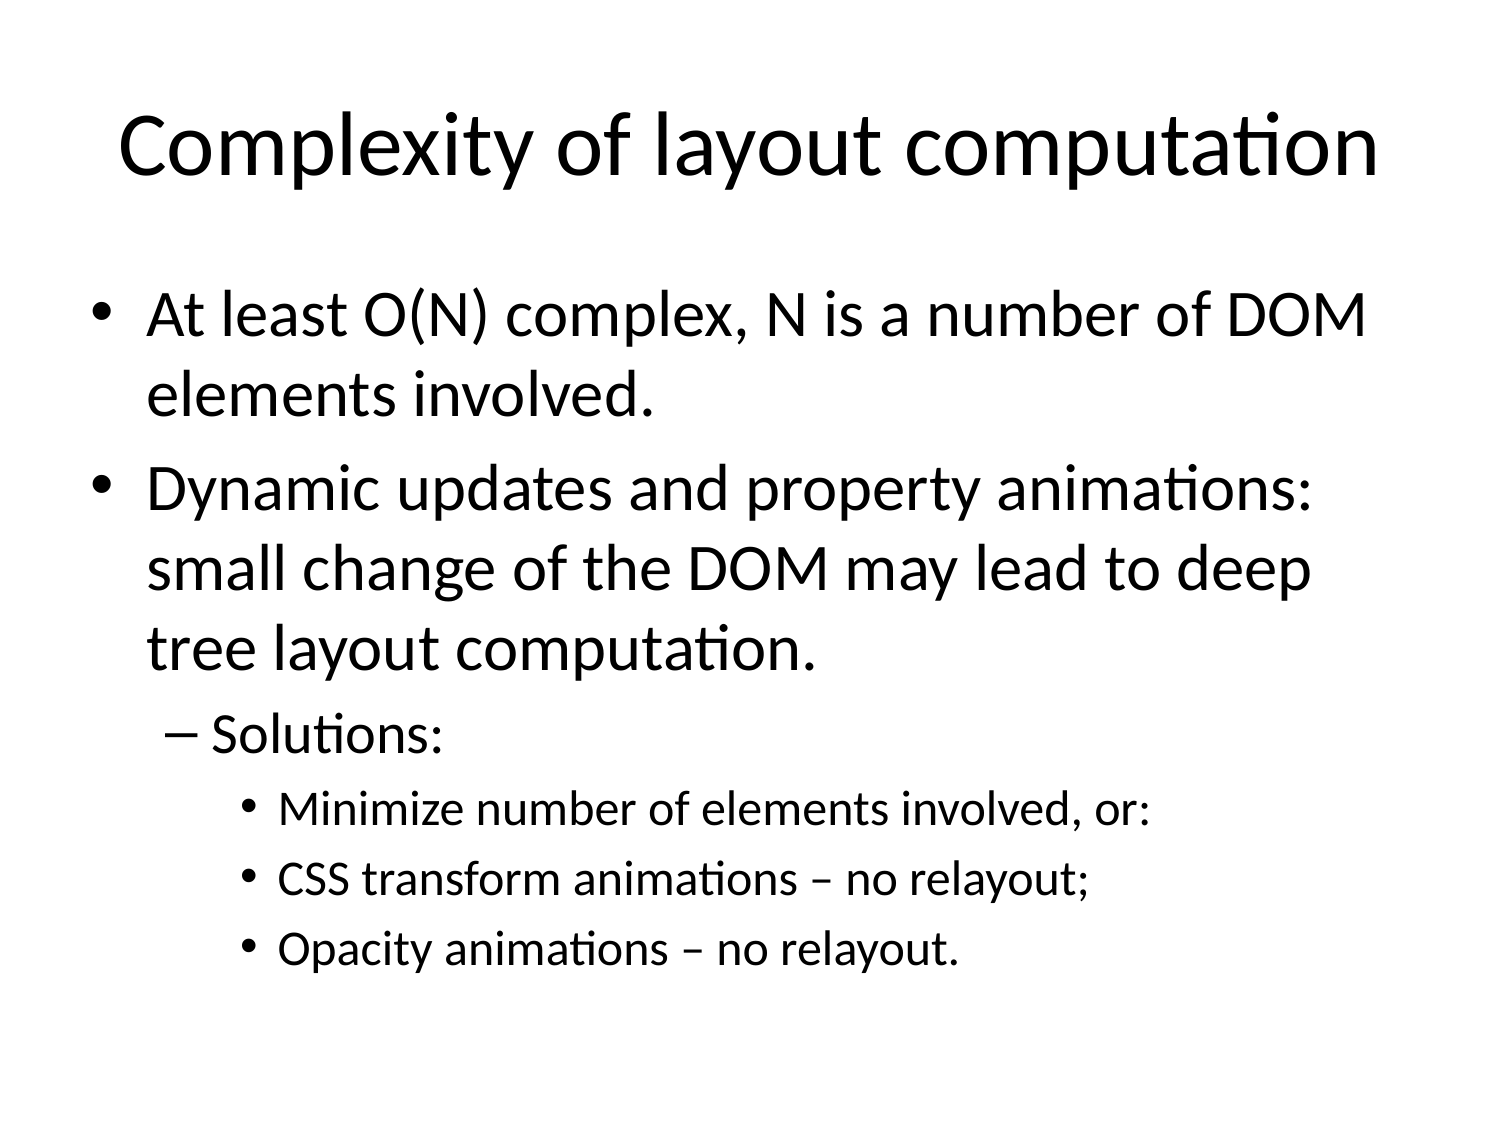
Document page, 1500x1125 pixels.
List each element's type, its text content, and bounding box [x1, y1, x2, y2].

list At least O(N) complex, N is a number of DOM elements involved. Dynamic updates and property animations: small change of the DOM may lead to deep tree layout computation. Solutions: Minimize number of elements involved, or: CSS transform animations – no relayout; Opacity animations – no relayout. [75, 262, 1425, 1038]
title Complexity of layout computation [75, 45, 1425, 233]
